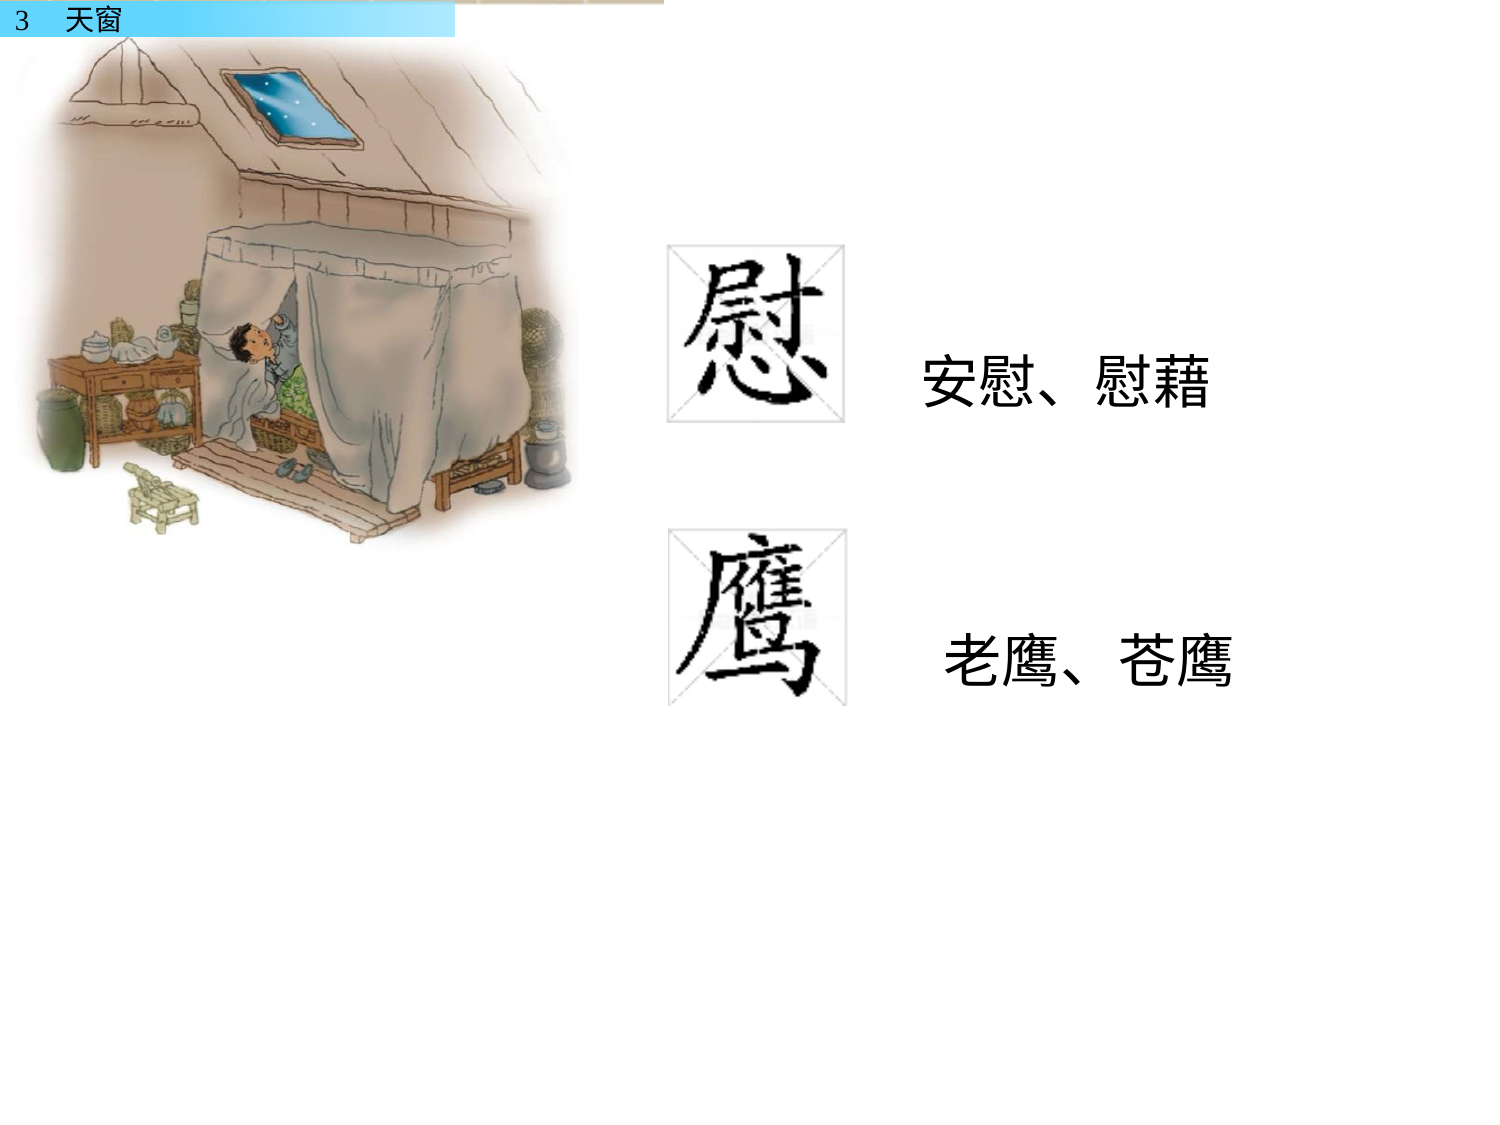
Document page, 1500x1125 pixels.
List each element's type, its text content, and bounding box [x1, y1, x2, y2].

picture [0, 0, 845, 556]
text_box 老鹰、苍鹰 [928, 616, 1250, 702]
picture [667, 526, 850, 707]
text_box 安慰、慰藉 [905, 338, 1227, 423]
